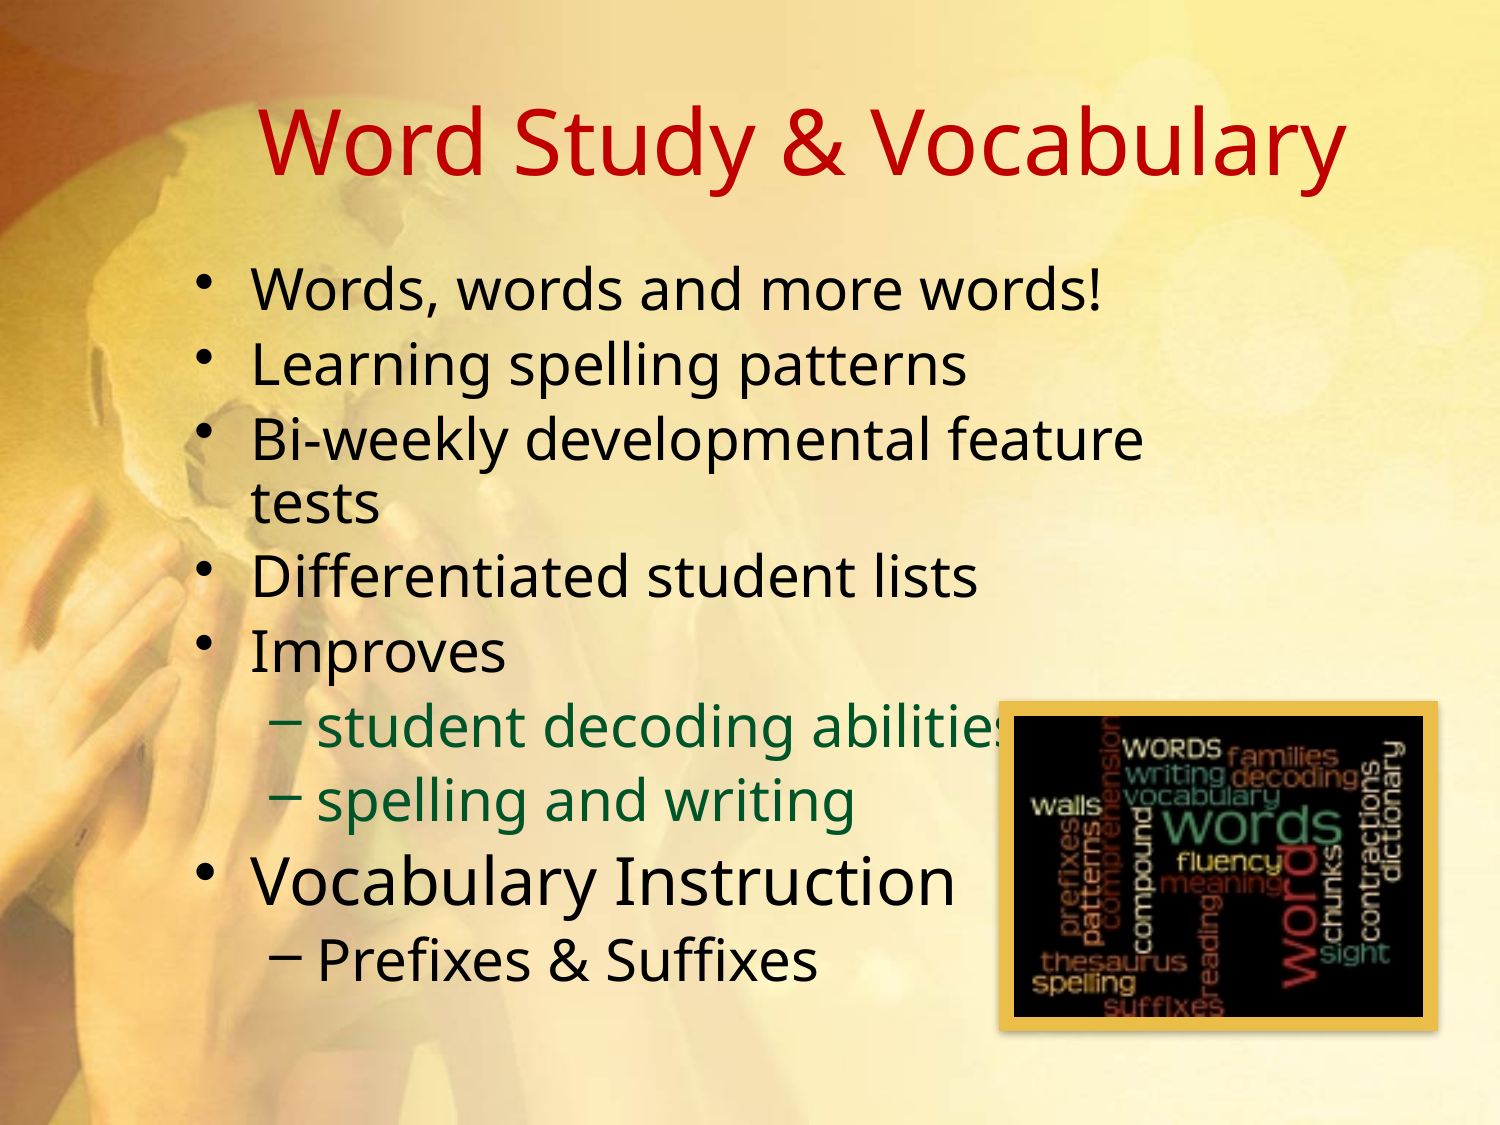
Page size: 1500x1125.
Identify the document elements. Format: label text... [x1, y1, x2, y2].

title Word Study & Vocabulary [242, 44, 1367, 233]
picture [0, 0, 1500, 1125]
list Words, words and more words! Learning spelling patterns Bi-weekly developmental feature tests Differentiated student lists Improves student decoding abilities spelling and writing Vocabulary Instruction Prefixes & Suffixes [179, 252, 1304, 996]
